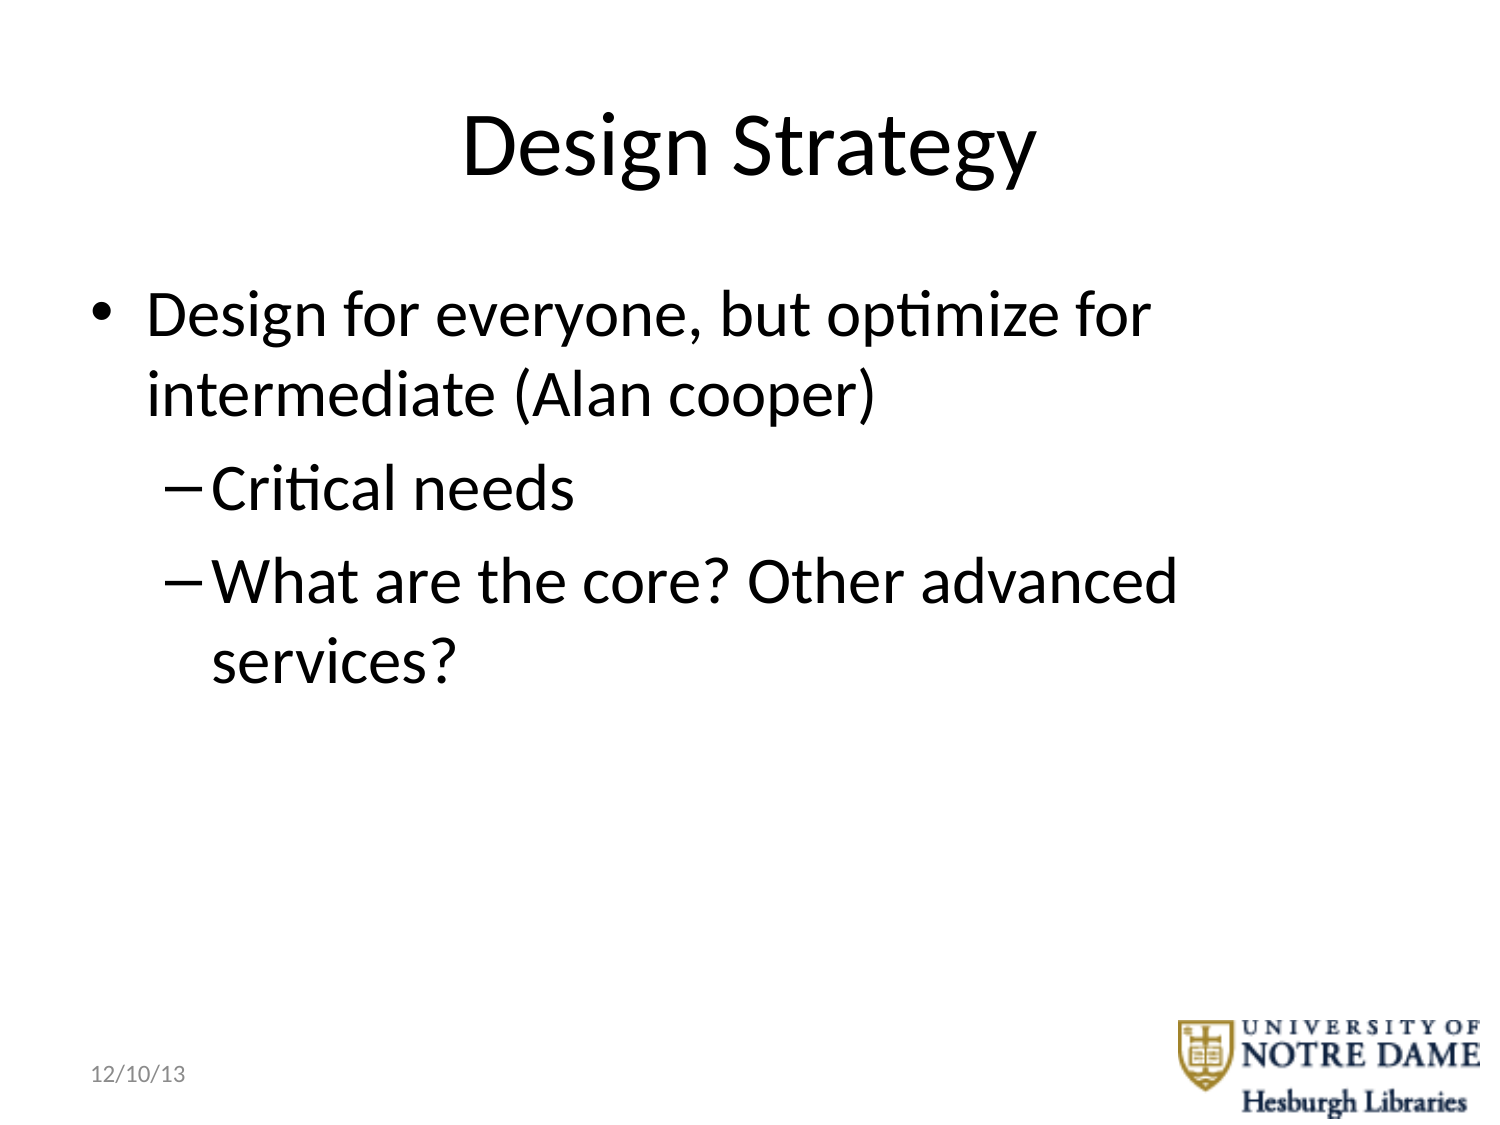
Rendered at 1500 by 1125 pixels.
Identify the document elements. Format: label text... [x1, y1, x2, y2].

title Design Strategy [75, 45, 1425, 233]
picture [1178, 1020, 1480, 1119]
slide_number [75, 1042, 425, 1103]
list Design for everyone, but optimize for intermediate (Alan cooper) Critical needs What are the core? Other advanced services? [75, 262, 1425, 1005]
